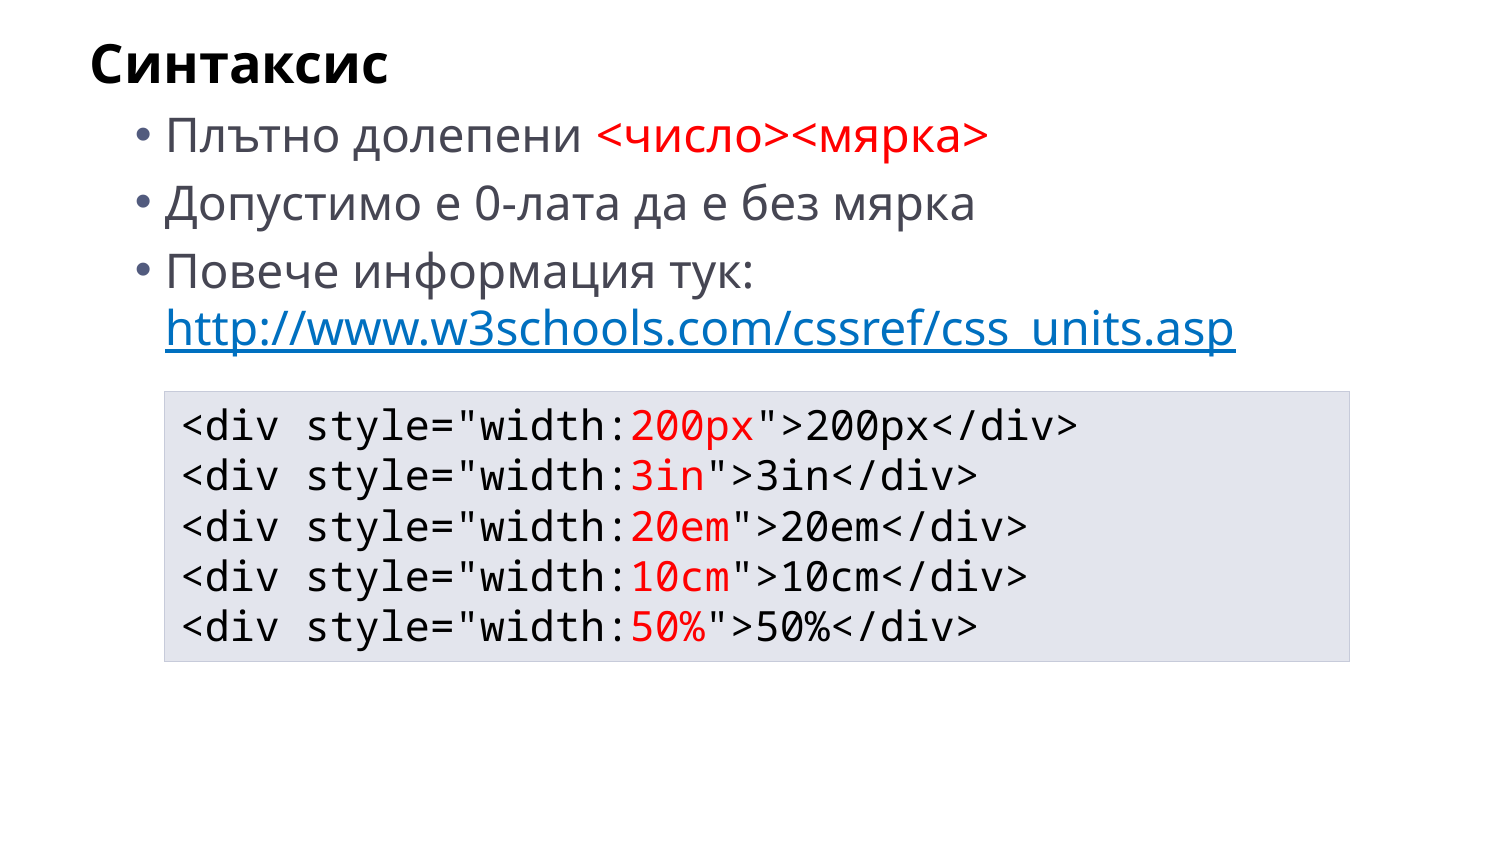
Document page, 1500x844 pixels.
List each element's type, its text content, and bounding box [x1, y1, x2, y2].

list Синтаксис Плътно долепени <число><мярка> Допустимо е 0-лата да е без мярка Повече информация тук: http://www.w3schools.com/cssref/css_units.asp [75, 21, 1475, 835]
text_box <div style="width:200px">200px</div> <div style="width:3in">3in</div> <div style="width:20em">20em</div> <div style="width:10cm">10cm</div> <div style="width:50%">50%</div> [164, 391, 1350, 662]
